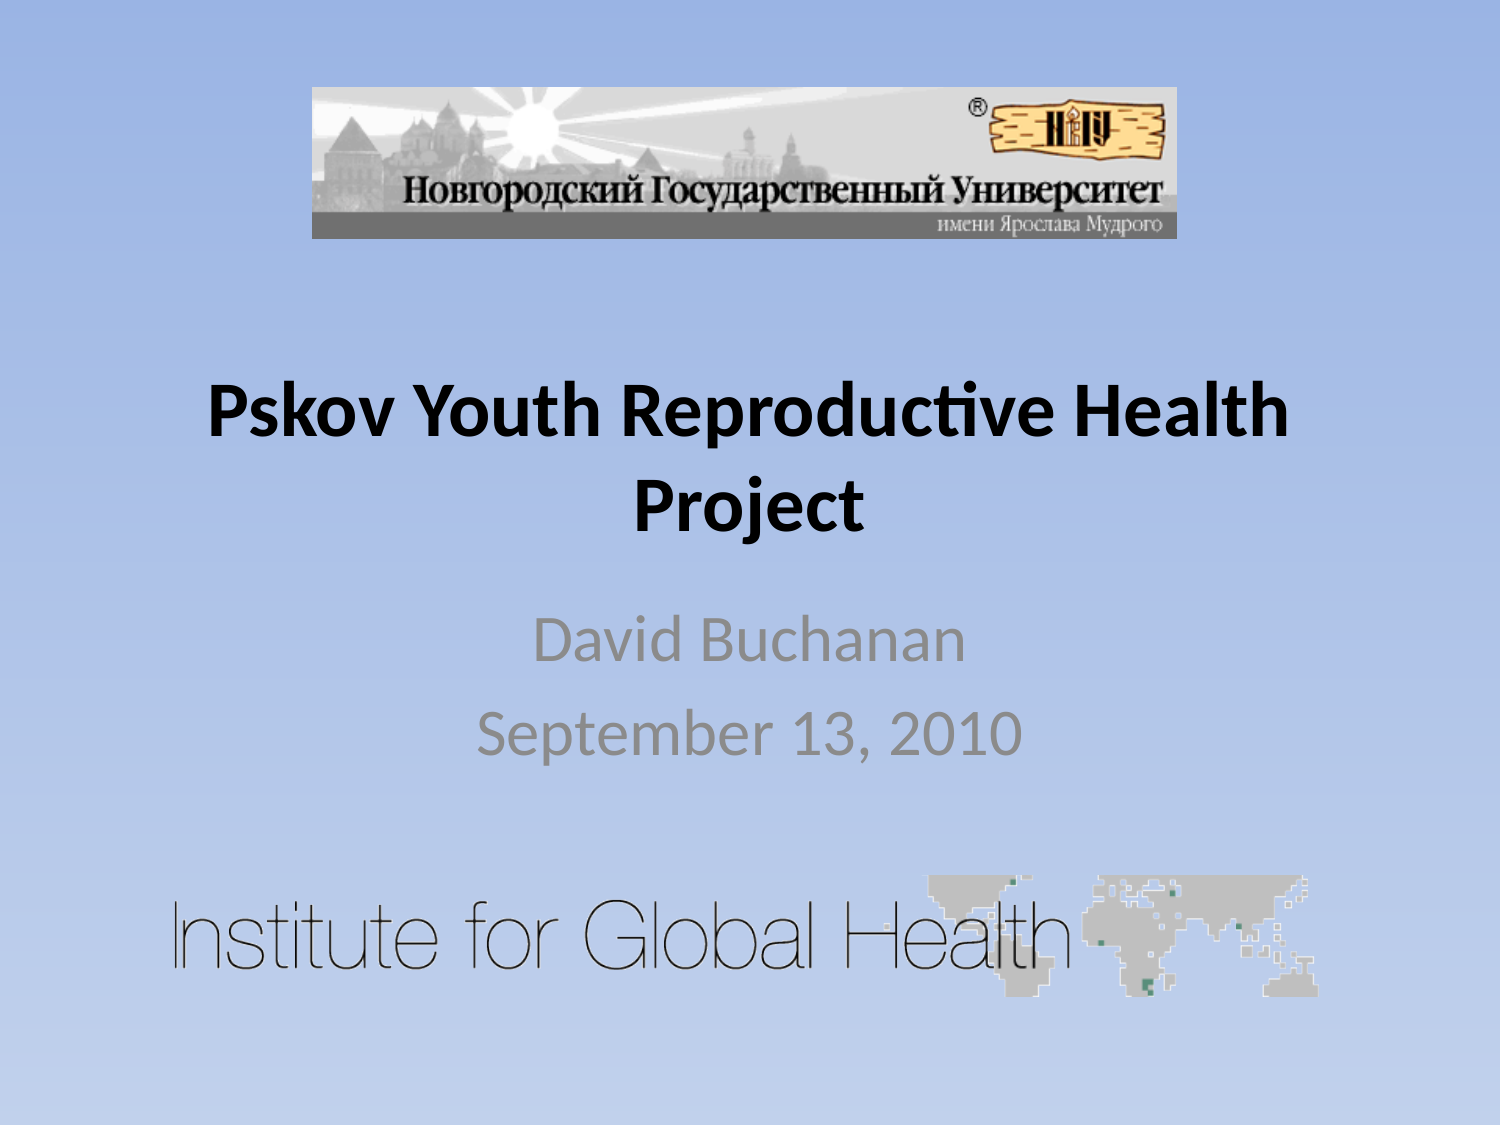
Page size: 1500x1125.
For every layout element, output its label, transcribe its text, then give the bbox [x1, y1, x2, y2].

title Pskov Youth Reproductive Health Project [112, 349, 1388, 650]
picture [174, 874, 1326, 998]
picture [312, 87, 1177, 240]
subtitle David Buchanan September 13, 2010 [225, 587, 1275, 873]
